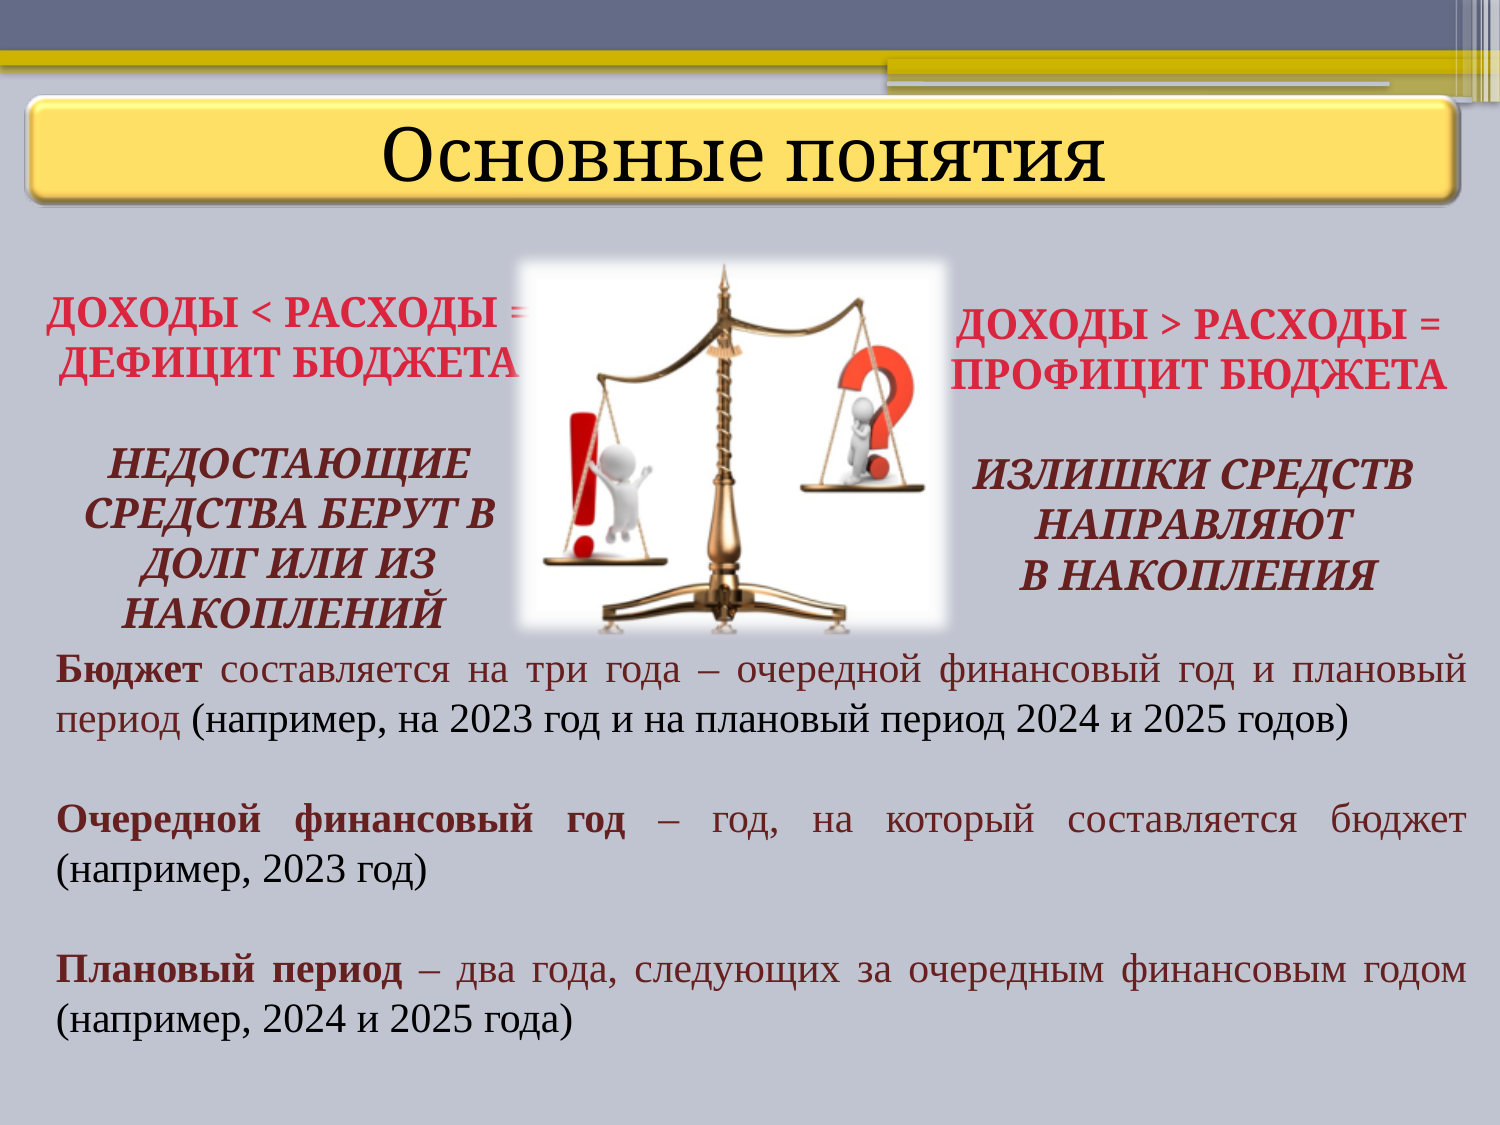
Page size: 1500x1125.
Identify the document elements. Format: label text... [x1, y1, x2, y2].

text_box Бюджет составляется на три года – очередной финансовый год и плановый период (например, на 2023 год и на плановый период 2024 и 2025 годов) Очередной финансовый год – год, на который составляется бюджет (например, 2023 год) Плановый период – два года, следующих за очередным финансовым годом (например, 2024 и 2025 года) [41, 633, 1483, 1049]
picture [501, 243, 965, 647]
text_box ДОХОДЫ > РАСХОДЫ = ПРОФИЦИТ БЮДЖЕТА ИЗЛИШКИ СРЕДСТВ НАПРАВЛЯЮТ В НАКОПЛЕНИЯ [970, 290, 1471, 606]
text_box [23, 93, 1463, 209]
text_box ДОХОДЫ < РАСХОДЫ = ДЕФИЦИТ БЮДЖЕТА НЕДОСТАЮЩИЕ СРЕДСТВА БЕРУТ В ДОЛГ ИЛИ ИЗ НАКОПЛЕНИЙ [29, 278, 496, 644]
